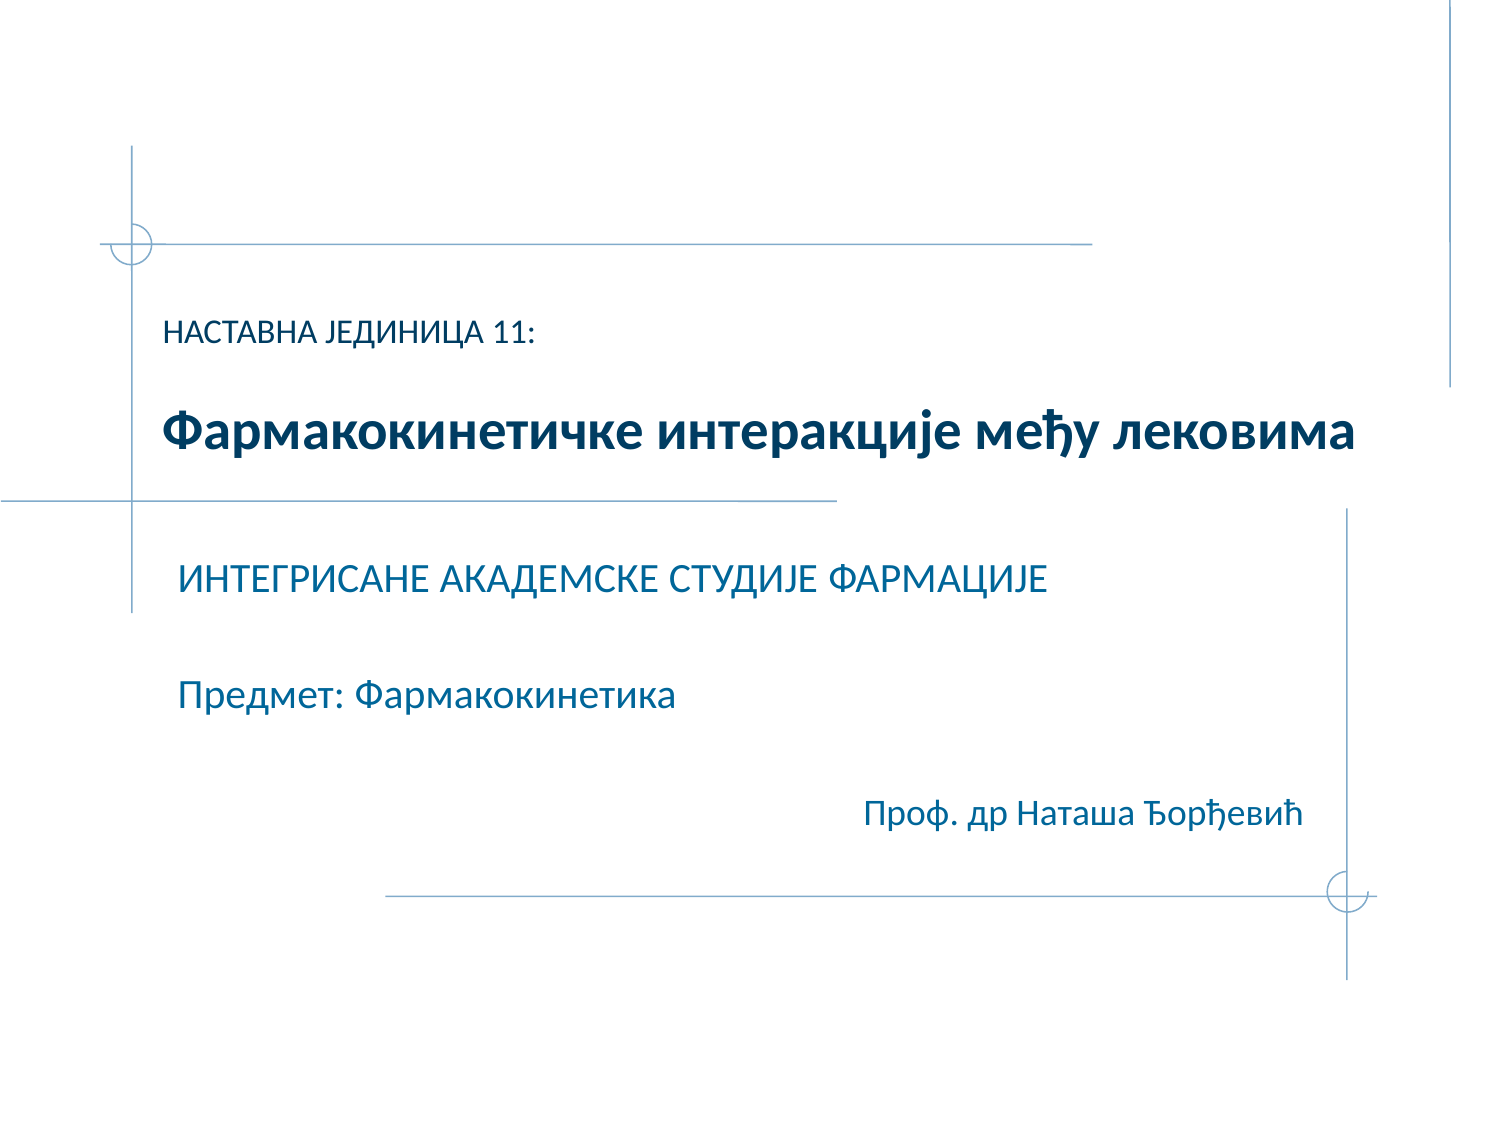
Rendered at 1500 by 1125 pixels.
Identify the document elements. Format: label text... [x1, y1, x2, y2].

subtitle ИНТЕГРИСАНЕ АКАДЕМСКЕ СТУДИЈЕ ФАРМАЦИЈЕ Предмет: Фармакокинетика Проф. др Наташа Ђорђевић [162, 542, 1330, 870]
title НАСТАВНА ЈЕДИНИЦА 11: Фармакокинетичке интеракције међу лековима [147, 280, 1438, 469]
